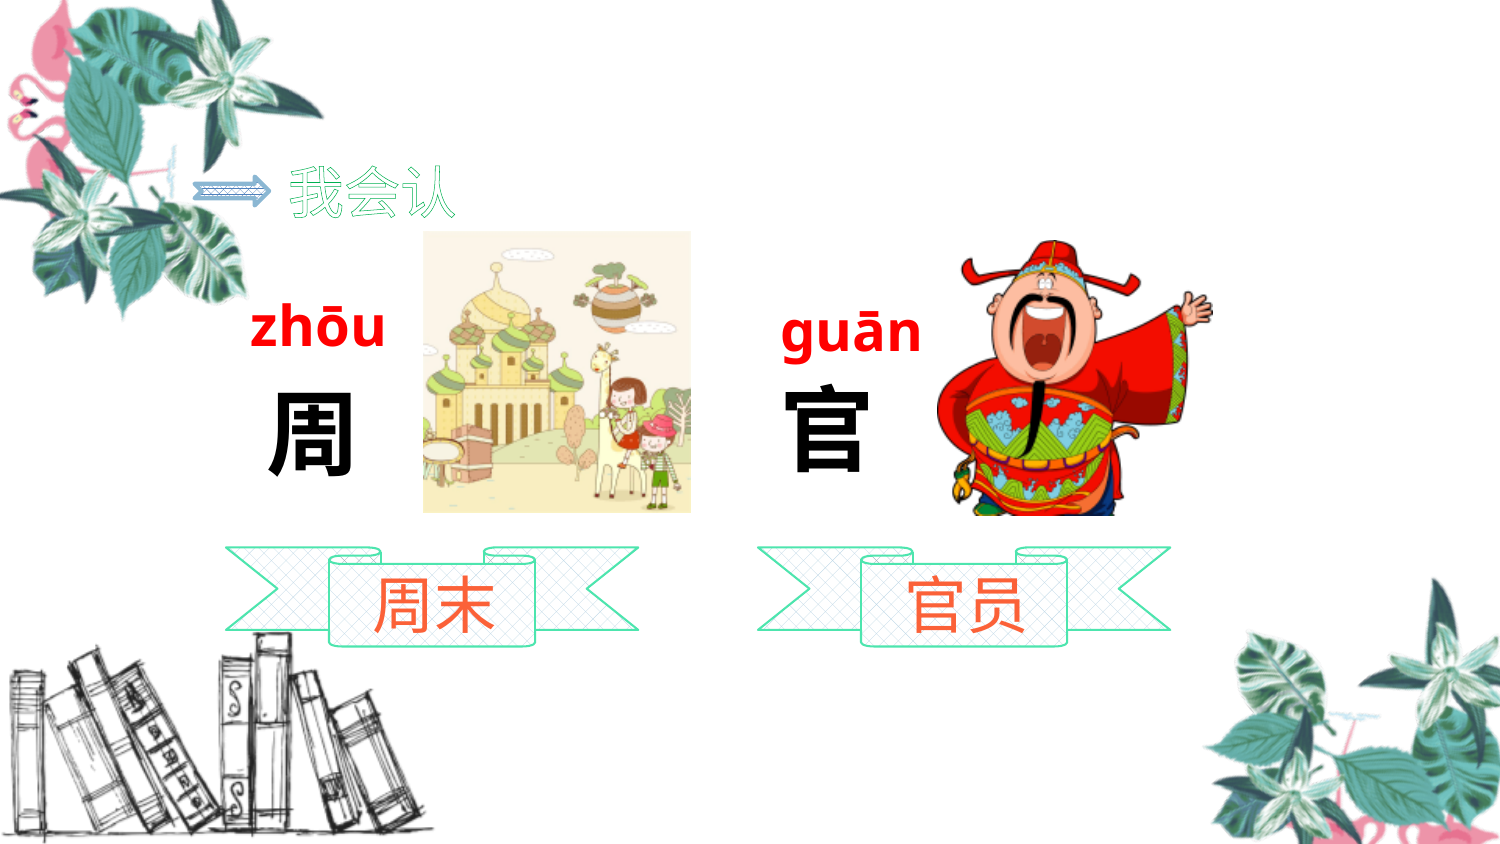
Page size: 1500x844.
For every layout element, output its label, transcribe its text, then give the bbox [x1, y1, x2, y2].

text_box [1014, 545, 1173, 645]
picture [1107, 484, 1500, 844]
text_box [755, 545, 1065, 649]
text_box 周末 [360, 560, 535, 647]
text_box [223, 545, 533, 649]
text_box 官员 [892, 560, 1068, 647]
text_box [481, 545, 641, 646]
picture [0, 612, 453, 844]
text_box 周 [255, 368, 416, 493]
text_box [192, 174, 272, 208]
text_box 官 [768, 365, 929, 489]
text_box 我会认 [276, 151, 468, 230]
text_box guān [769, 289, 932, 369]
text_box zhōu [239, 284, 399, 363]
picture [0, 0, 399, 422]
picture [423, 230, 691, 513]
picture [937, 240, 1214, 516]
